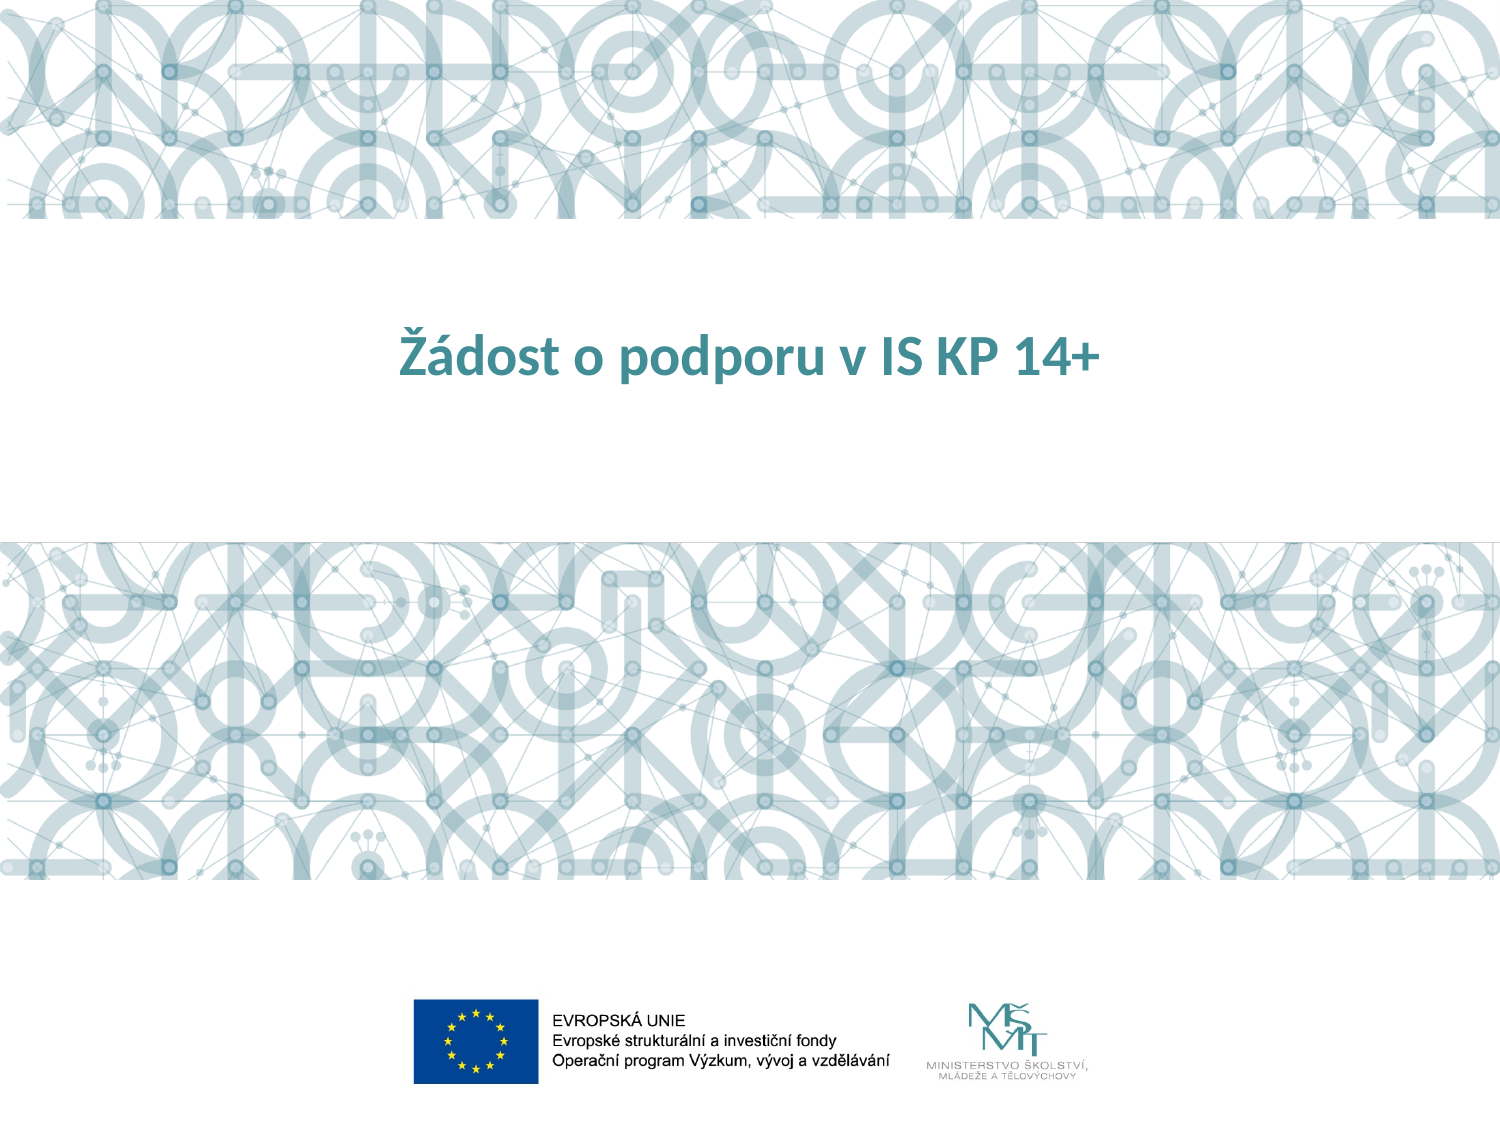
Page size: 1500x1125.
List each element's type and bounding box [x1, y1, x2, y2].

picture [371, 957, 1129, 1125]
picture [0, 0, 1500, 880]
